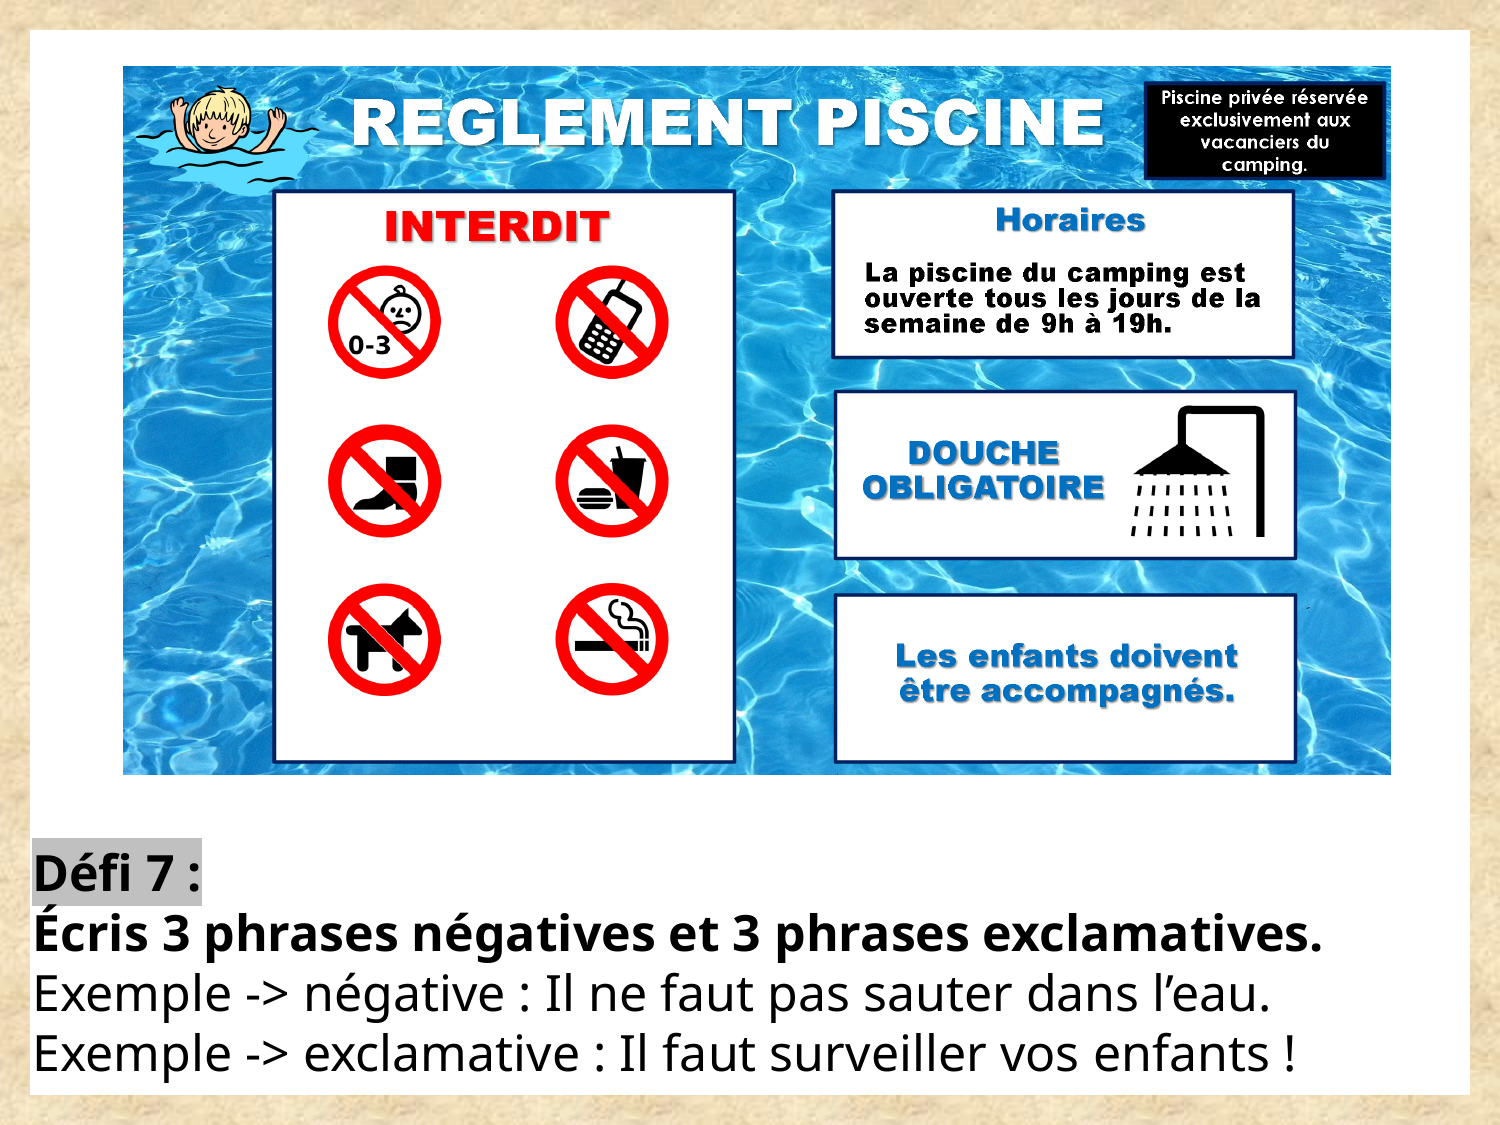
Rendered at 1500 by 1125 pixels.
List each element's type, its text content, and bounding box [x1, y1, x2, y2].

picture [0, 0, 1500, 1125]
text_box Défi 7 : Écris 3 phrases négatives et 3 phrases exclamatives. Exemple -> négative : Il ne faut pas sauter dans l’eau. Exemple -> exclamative : Il faut surveiller vos enfants ! [17, 834, 1483, 1089]
